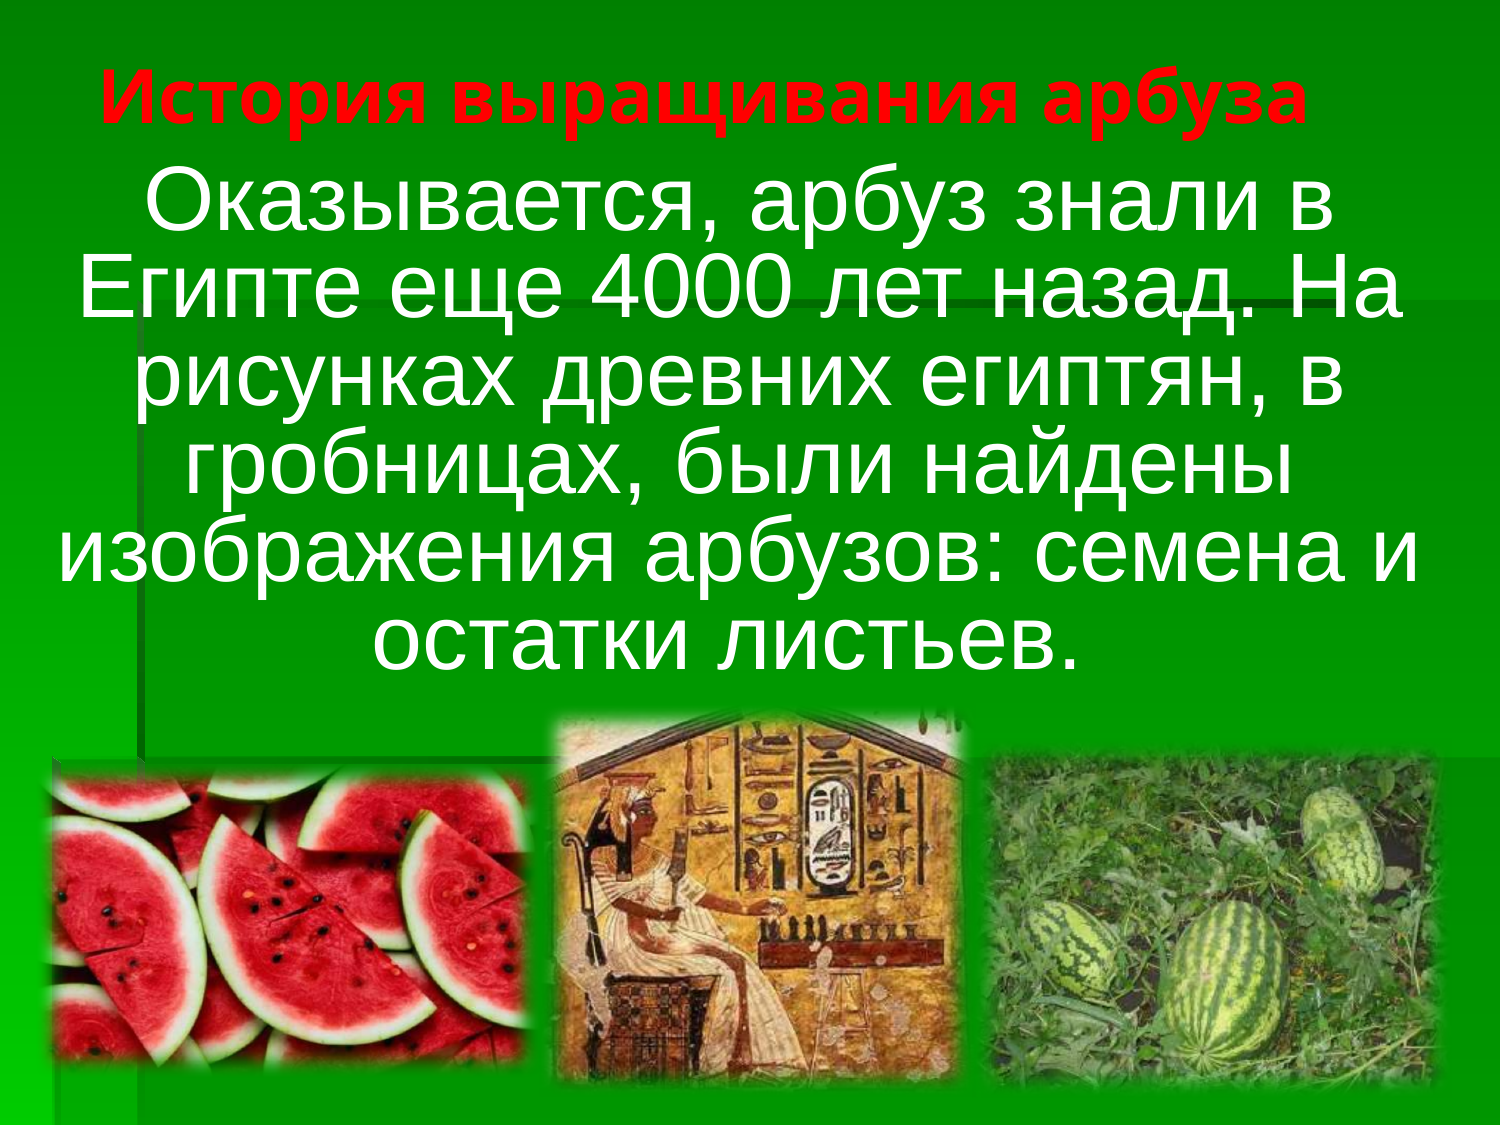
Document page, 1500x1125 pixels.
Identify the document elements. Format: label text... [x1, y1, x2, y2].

title История выращивания арбуза [82, 0, 1432, 152]
picture [34, 761, 541, 1079]
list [972, 738, 1452, 1098]
text_box Оказывается, арбуз знали в Египте еще 4000 лет назад. На рисунках древних египтян, в гробницах, были найдены изображения арбузов: семена и остатки листьев. [0, 152, 1477, 735]
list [538, 702, 976, 1098]
